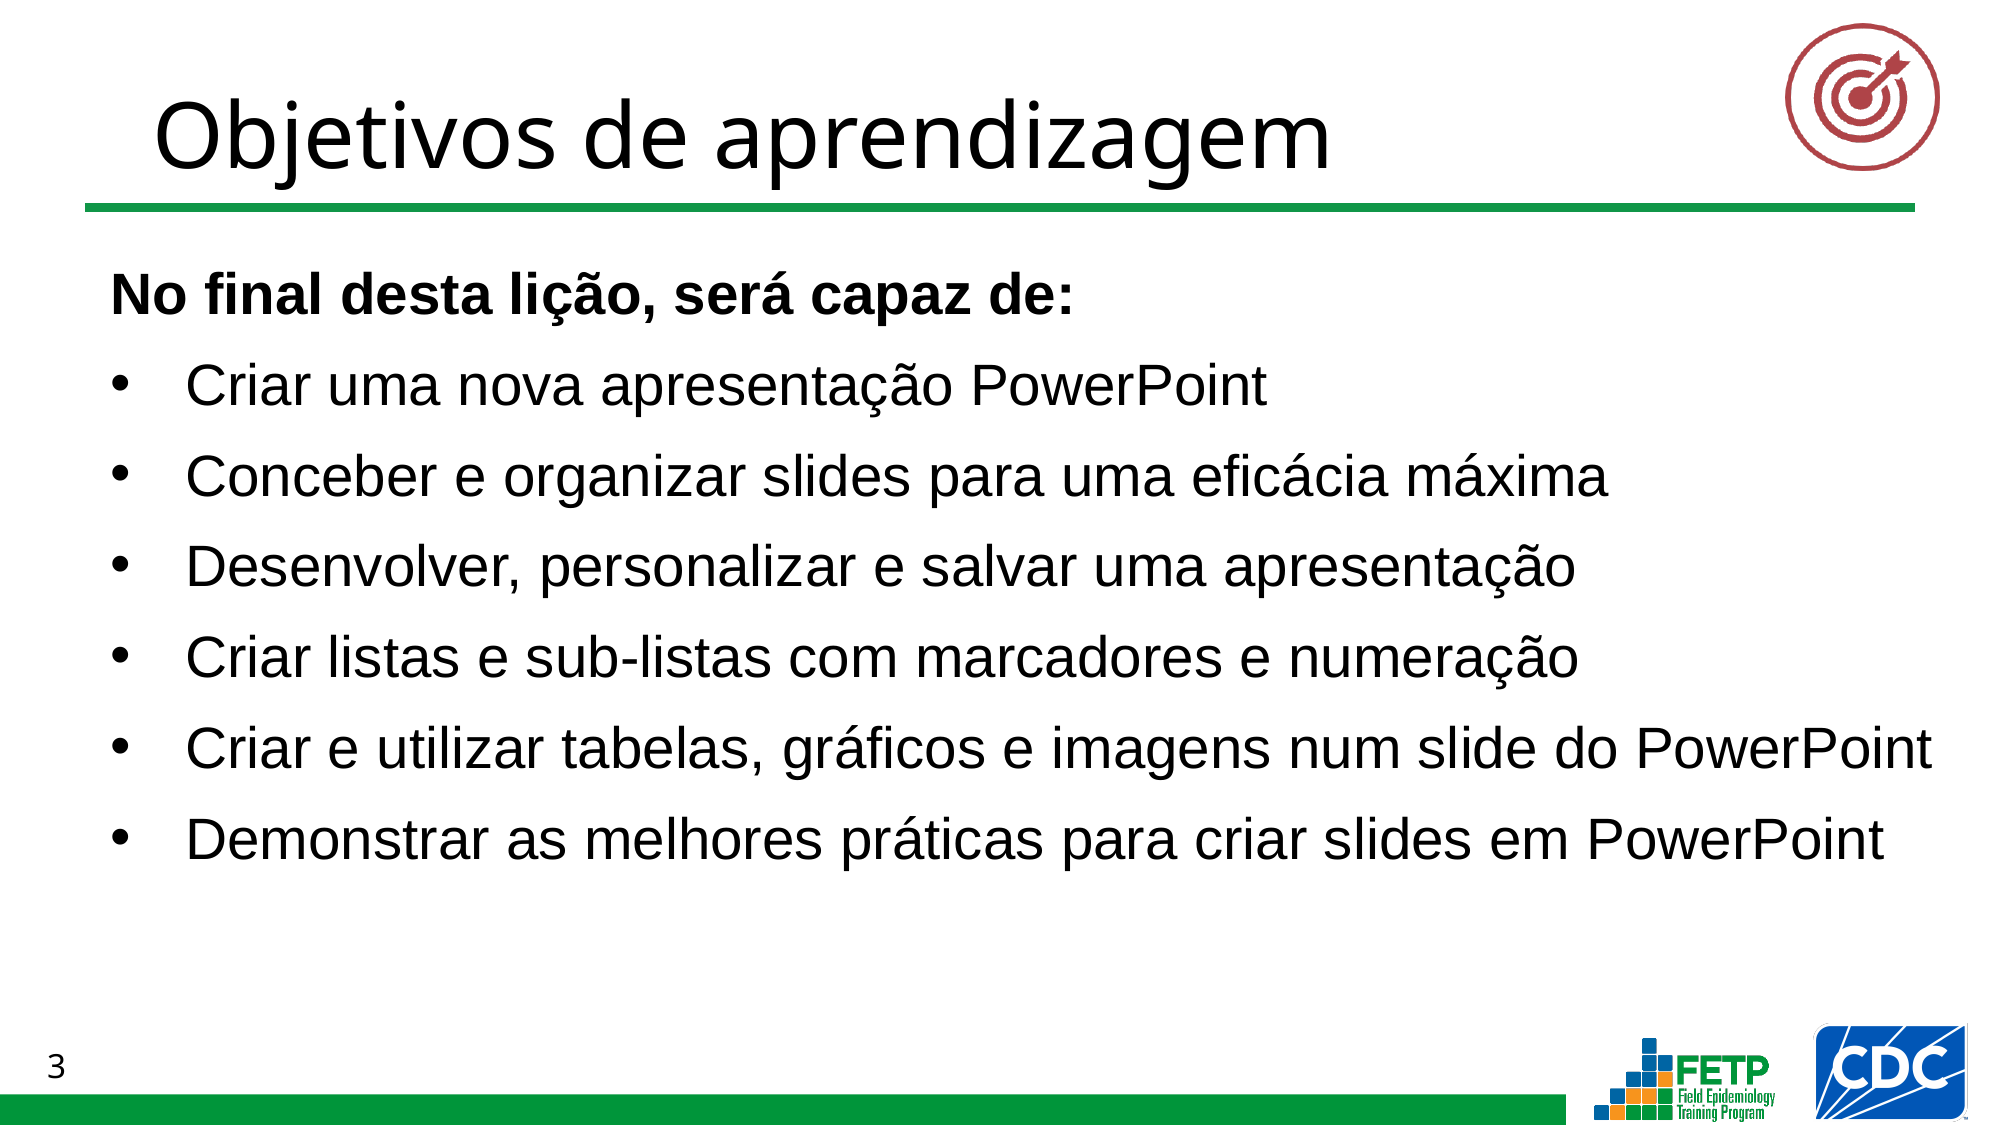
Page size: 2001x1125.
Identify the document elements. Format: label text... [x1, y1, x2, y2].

list No final desta lição, será capaz de: Criar uma nova apresentação PowerPoint Conceber e organizar slides para uma eficácia máxima Desenvolver, personalizar e salvar uma apresentação Criar listas e sub-listas com marcadores e numeração Criar e utilizar tabelas, gráficos e imagens num slide do PowerPoint Demonstrar as melhores práticas para criar slides em PowerPoint [95, 248, 1966, 1004]
picture [1813, 1023, 1968, 1122]
picture [1785, 23, 1940, 171]
picture [1594, 1038, 1775, 1122]
